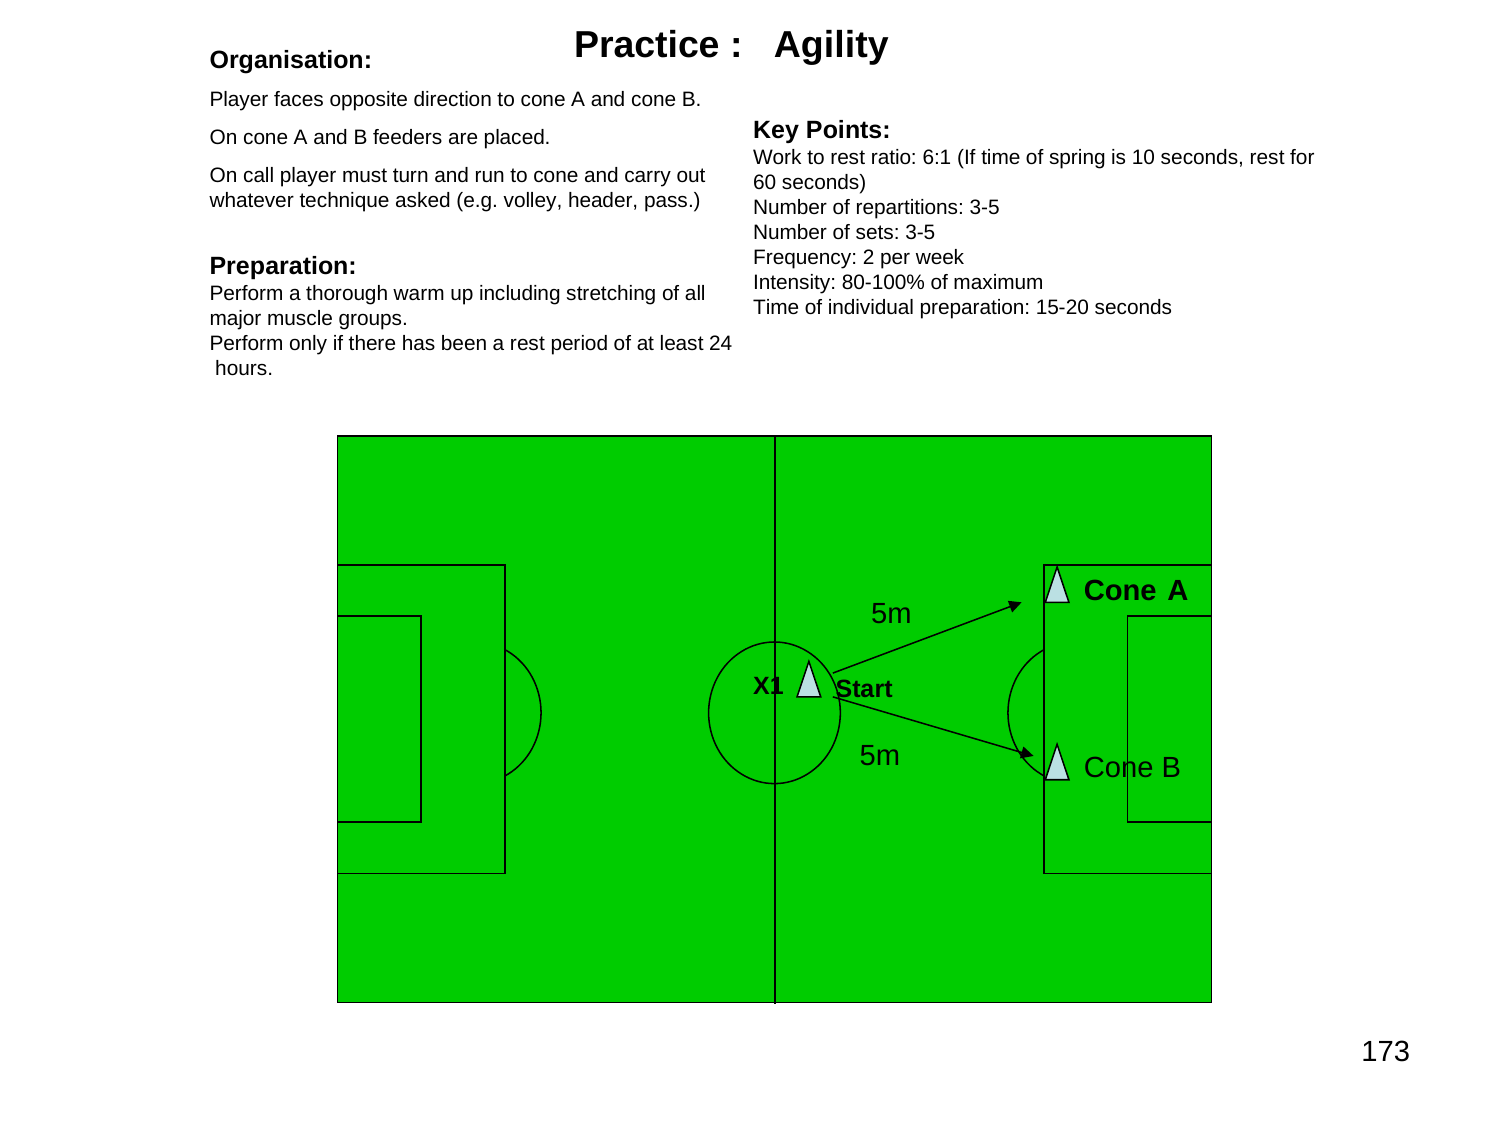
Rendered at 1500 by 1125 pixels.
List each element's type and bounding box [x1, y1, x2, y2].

text_box [194, 12, 1353, 426]
text_box [1074, 1024, 1425, 1103]
text_box [337, 435, 1212, 1005]
